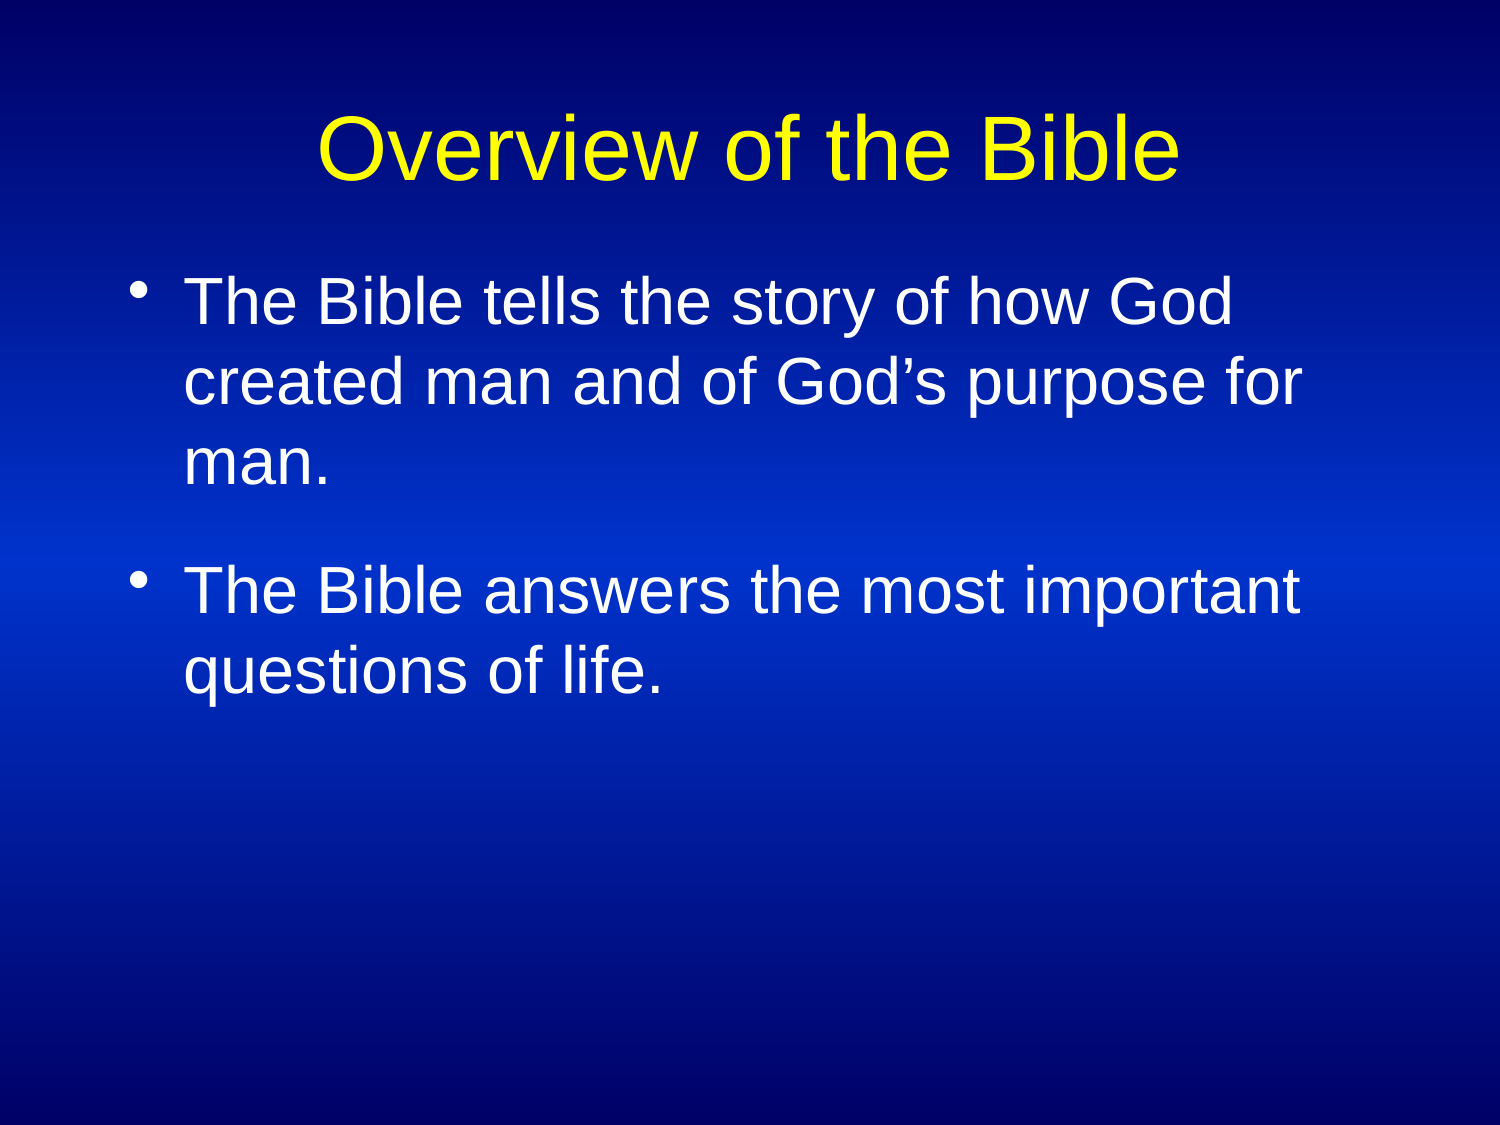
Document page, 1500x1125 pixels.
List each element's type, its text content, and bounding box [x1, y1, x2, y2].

title Overview of the Bible [112, 50, 1388, 238]
list The Bible tells the story of how God created man and of God’s purpose for man. The Bible answers the most important questions of life. [112, 249, 1388, 1063]
